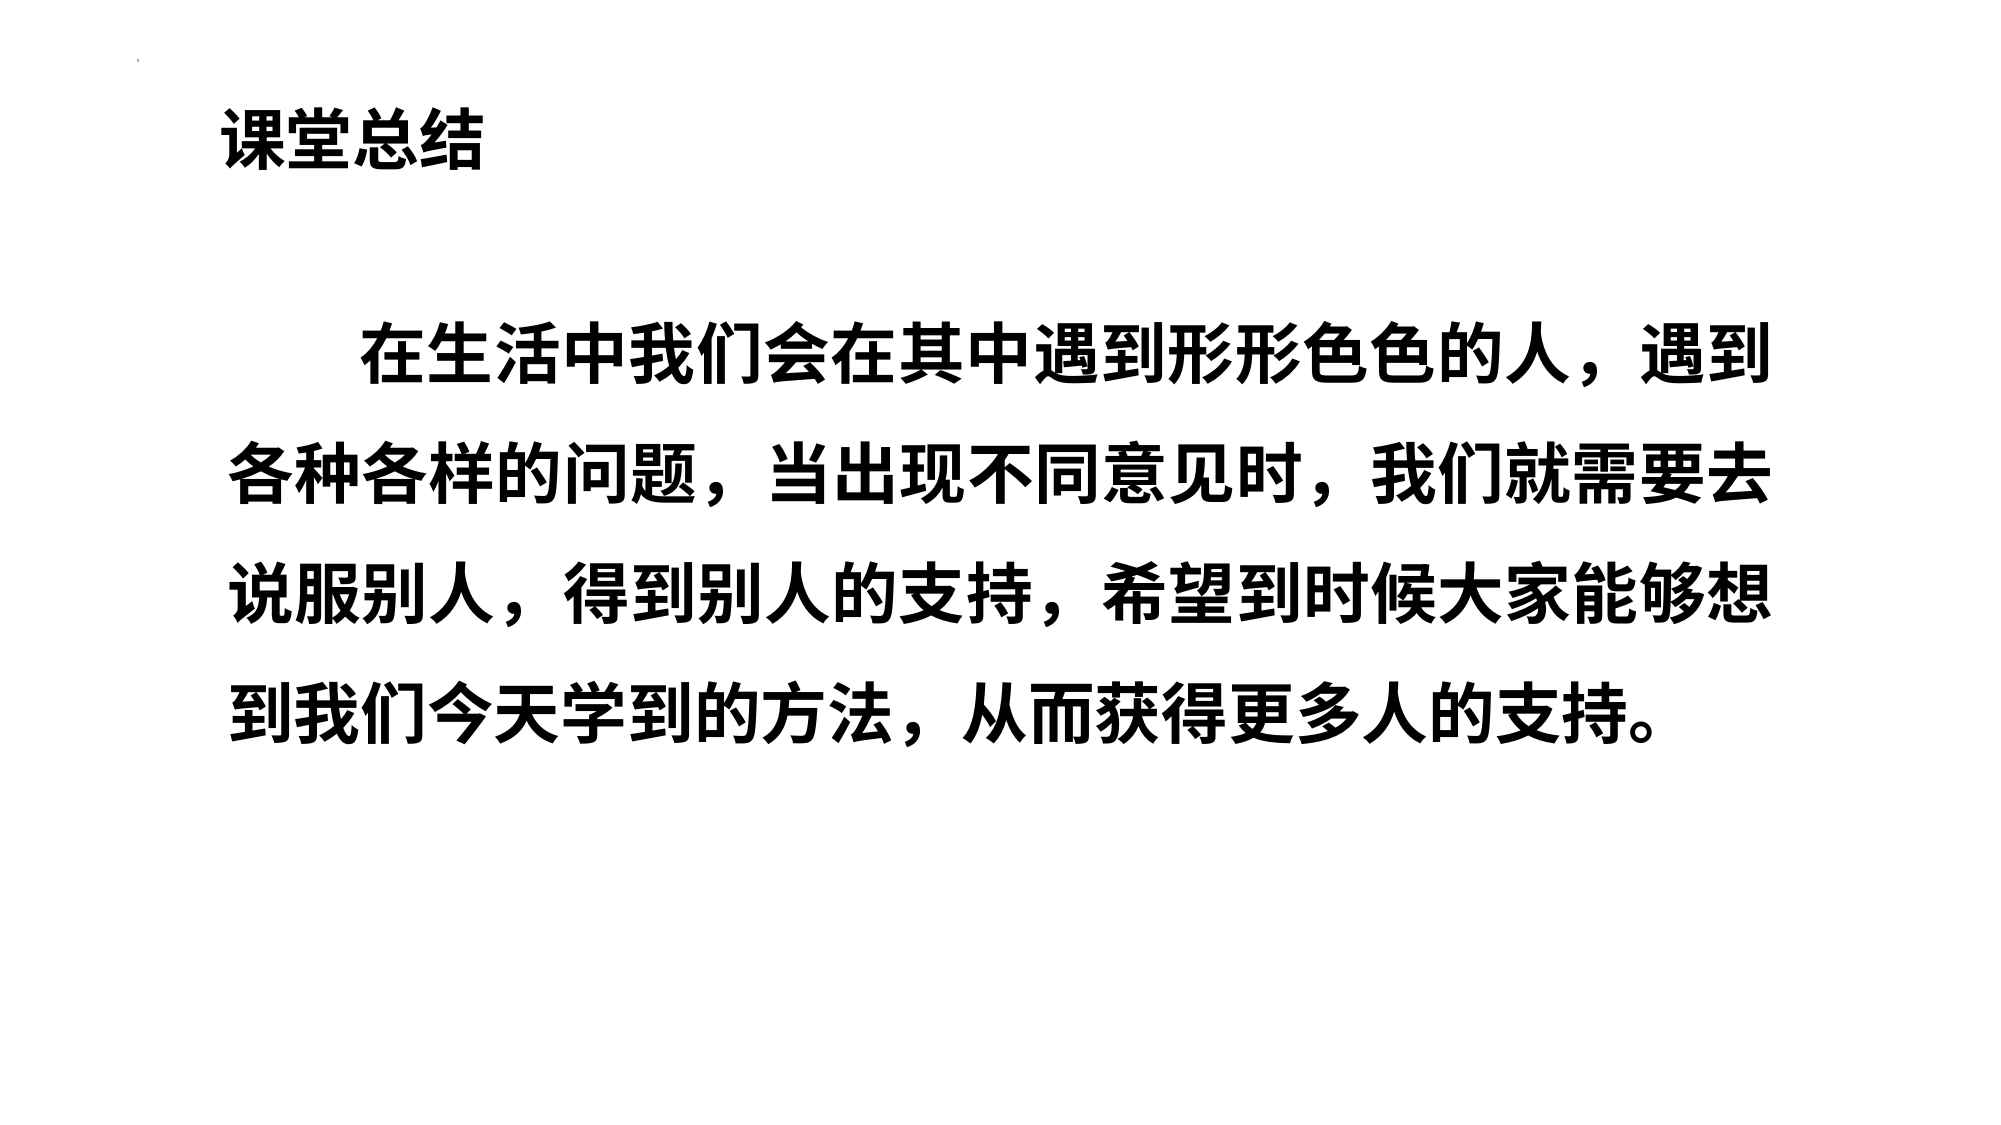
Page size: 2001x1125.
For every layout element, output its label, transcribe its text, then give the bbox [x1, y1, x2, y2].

text_box 在生活中我们会在其中遇到形形色色的人，遇到各种各样的问题，当出现不同意见时，我们就需要去说服别人，得到别人的支持，希望到时候大家能够想到我们今天学到的方法，从而获得更多人的支持。 [212, 264, 1789, 760]
text_box 课堂总结 [204, 90, 502, 186]
